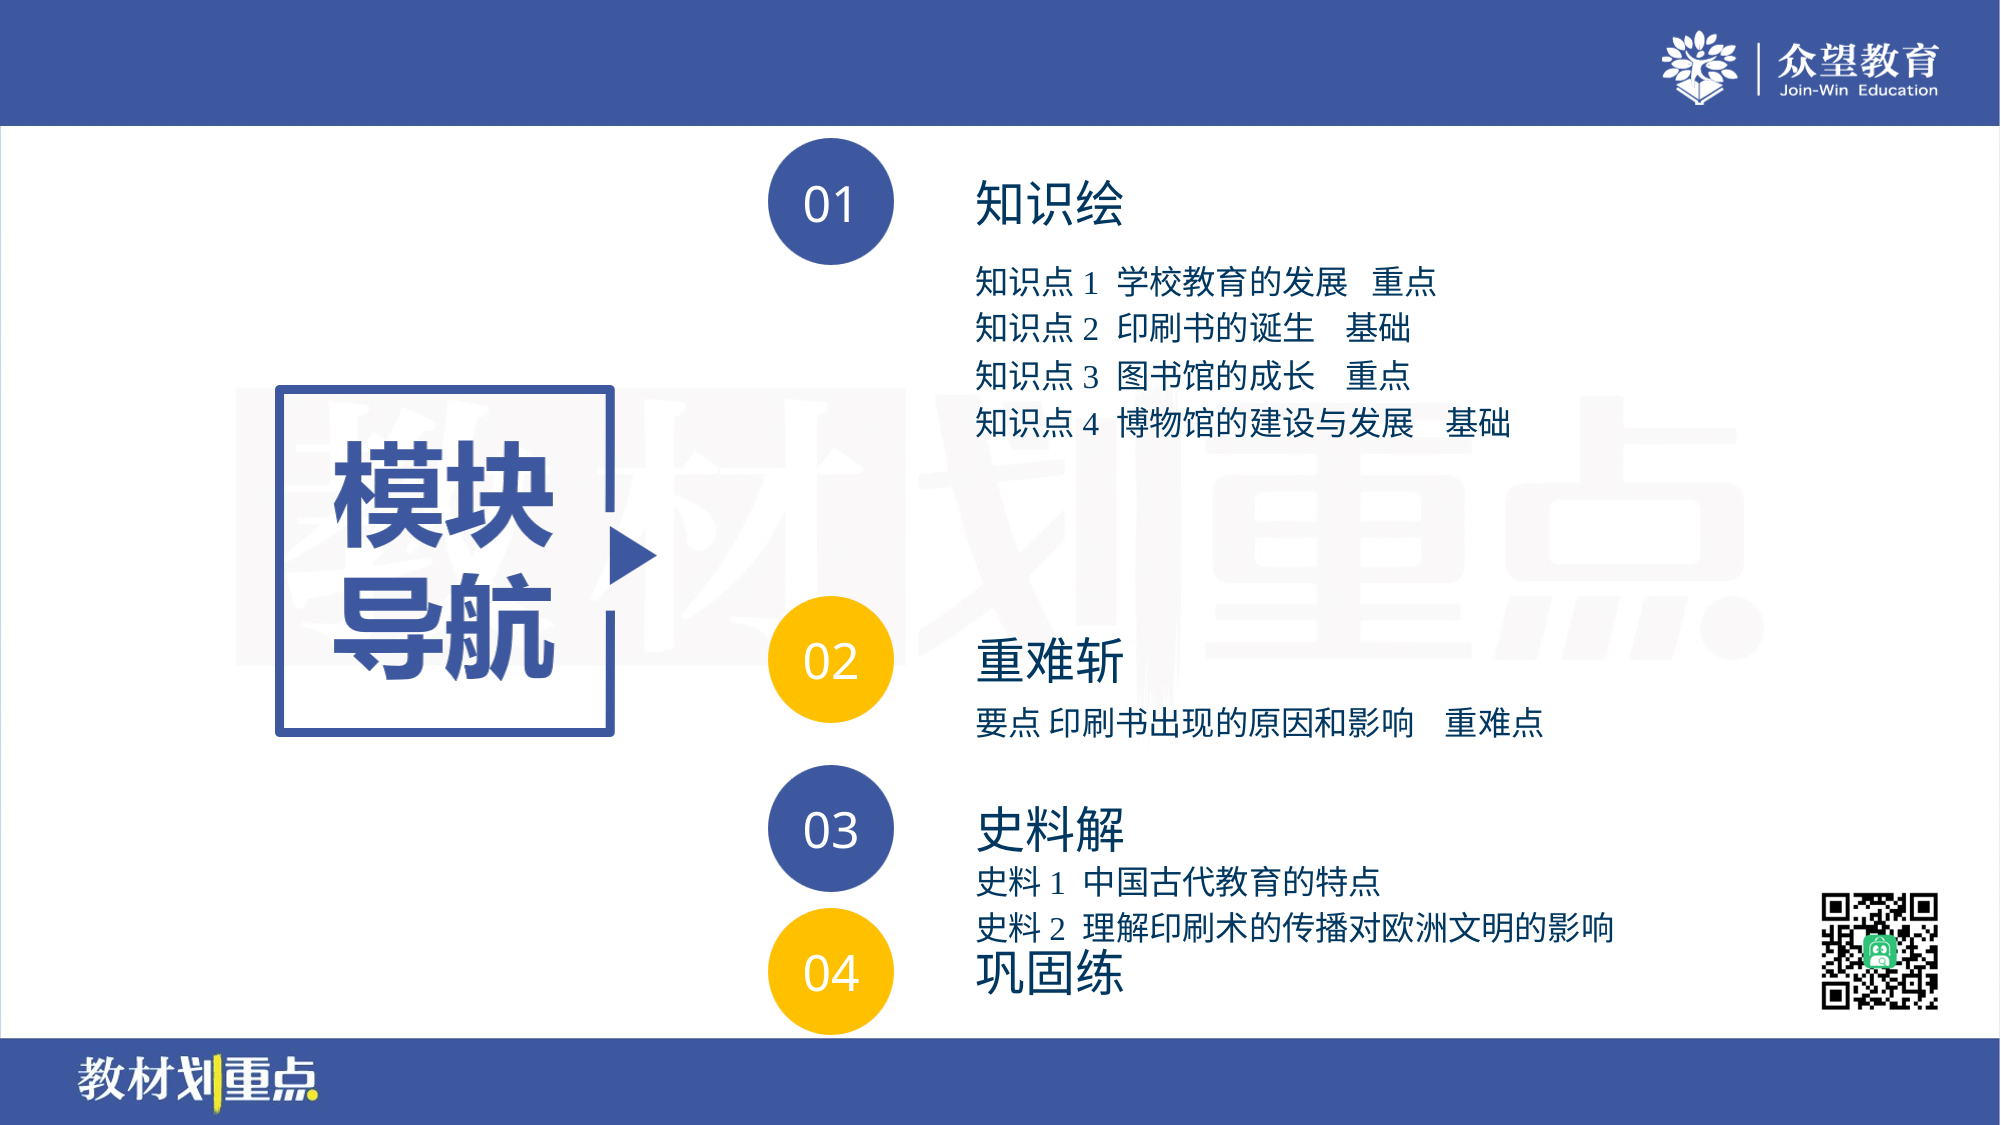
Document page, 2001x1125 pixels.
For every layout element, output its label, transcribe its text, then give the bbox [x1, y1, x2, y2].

text_box 知识点1 学校教育的发展 重点 [975, 252, 1979, 299]
text_box 史料1 中国古代教育的特点 [975, 852, 1979, 899]
text_box 要点 印刷书出现的原因和影响 重难点 [975, 694, 1979, 741]
text_box 知识点4 博物馆的建设与发展 基础 [975, 393, 1979, 440]
text_box 知识点2 印刷书的诞生 基础 [975, 299, 1979, 346]
text_box 史料2 理解印刷术的传播对欧洲文明的影响 [975, 899, 1979, 946]
picture [0, 0, 2000, 1125]
text_box 知识点3 图书馆的成长 重点 [975, 347, 1979, 393]
